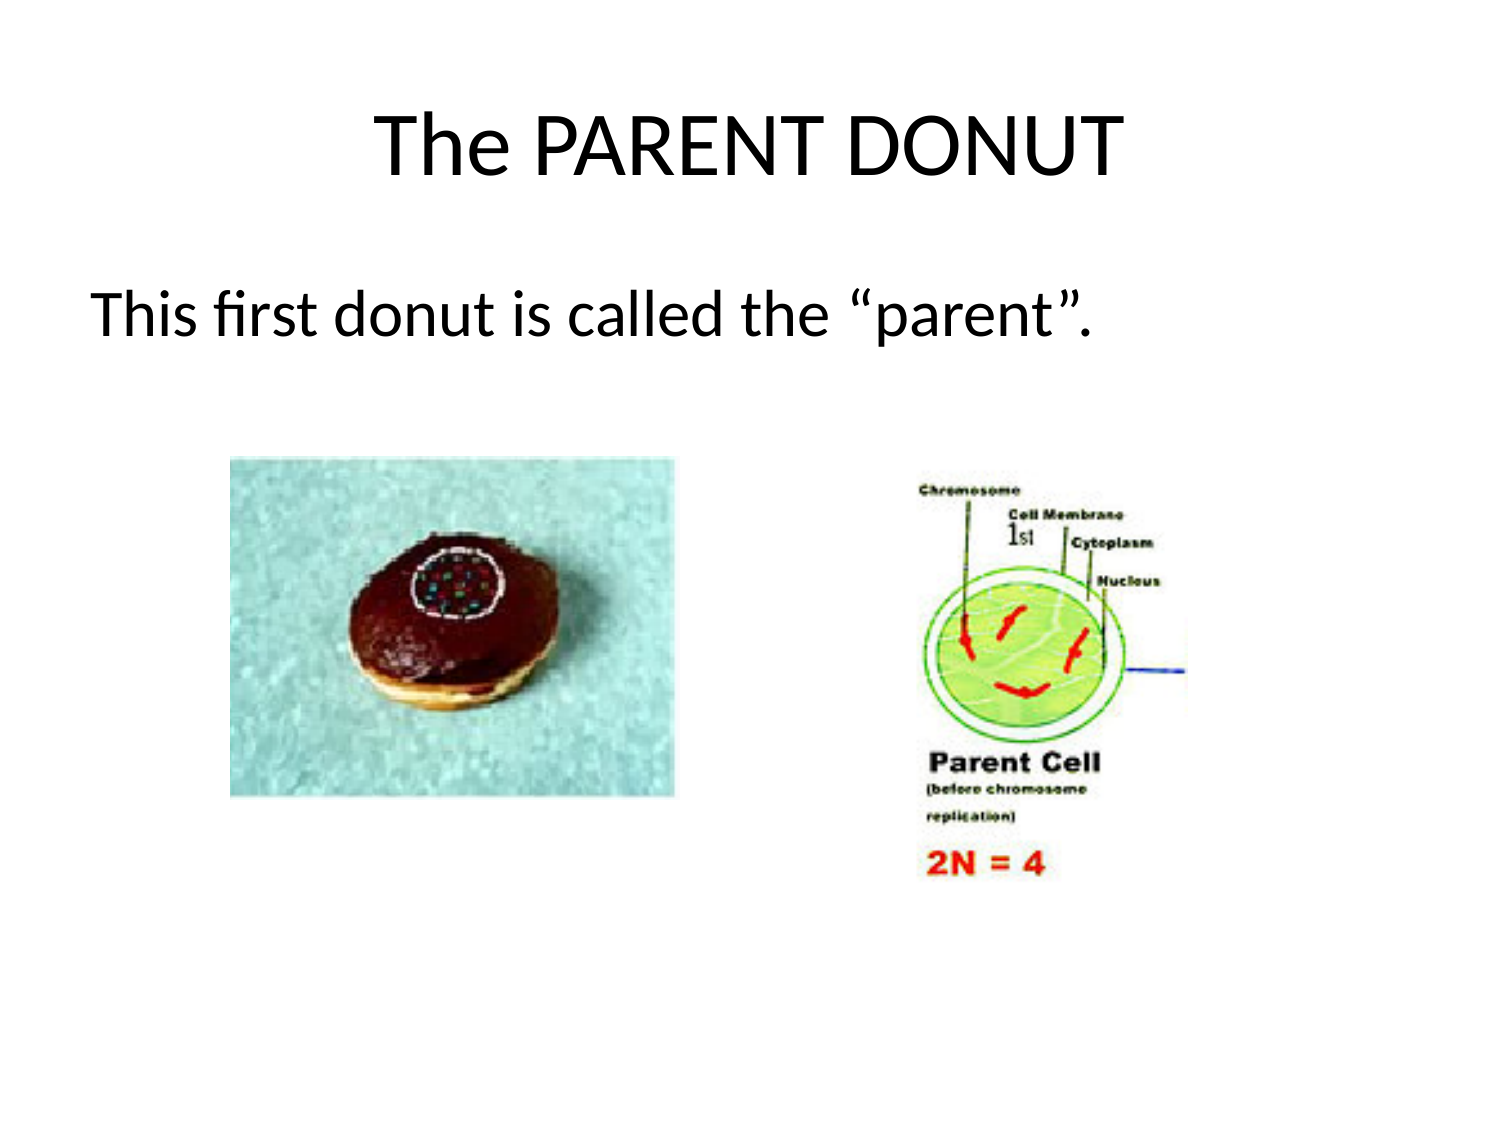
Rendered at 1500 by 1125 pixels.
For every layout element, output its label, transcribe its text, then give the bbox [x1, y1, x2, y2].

title The PARENT DONUT [75, 45, 1425, 233]
picture [915, 455, 1188, 913]
list This first donut is called the “parent”. [75, 262, 1425, 398]
picture [229, 455, 680, 800]
